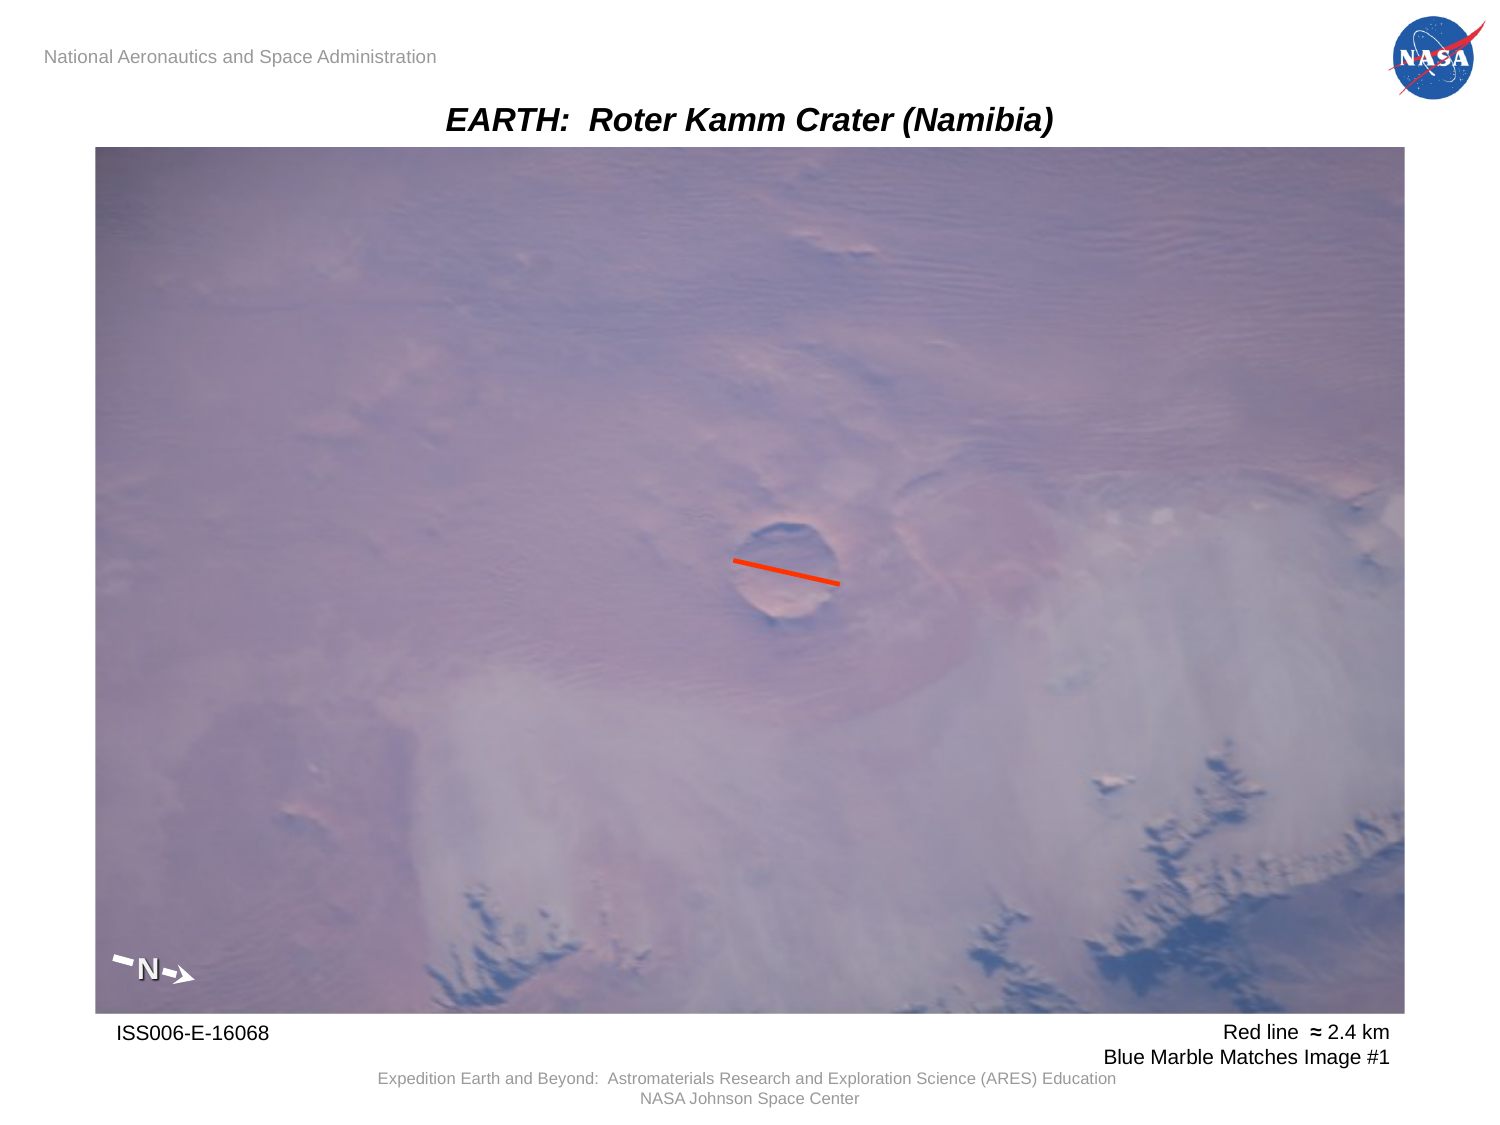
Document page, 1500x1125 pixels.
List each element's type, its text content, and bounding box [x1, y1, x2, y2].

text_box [94, 146, 1405, 1076]
text_box EARTH: Roter Kamm Crater (Namibia) [381, 90, 1119, 145]
picture [1387, 15, 1486, 100]
